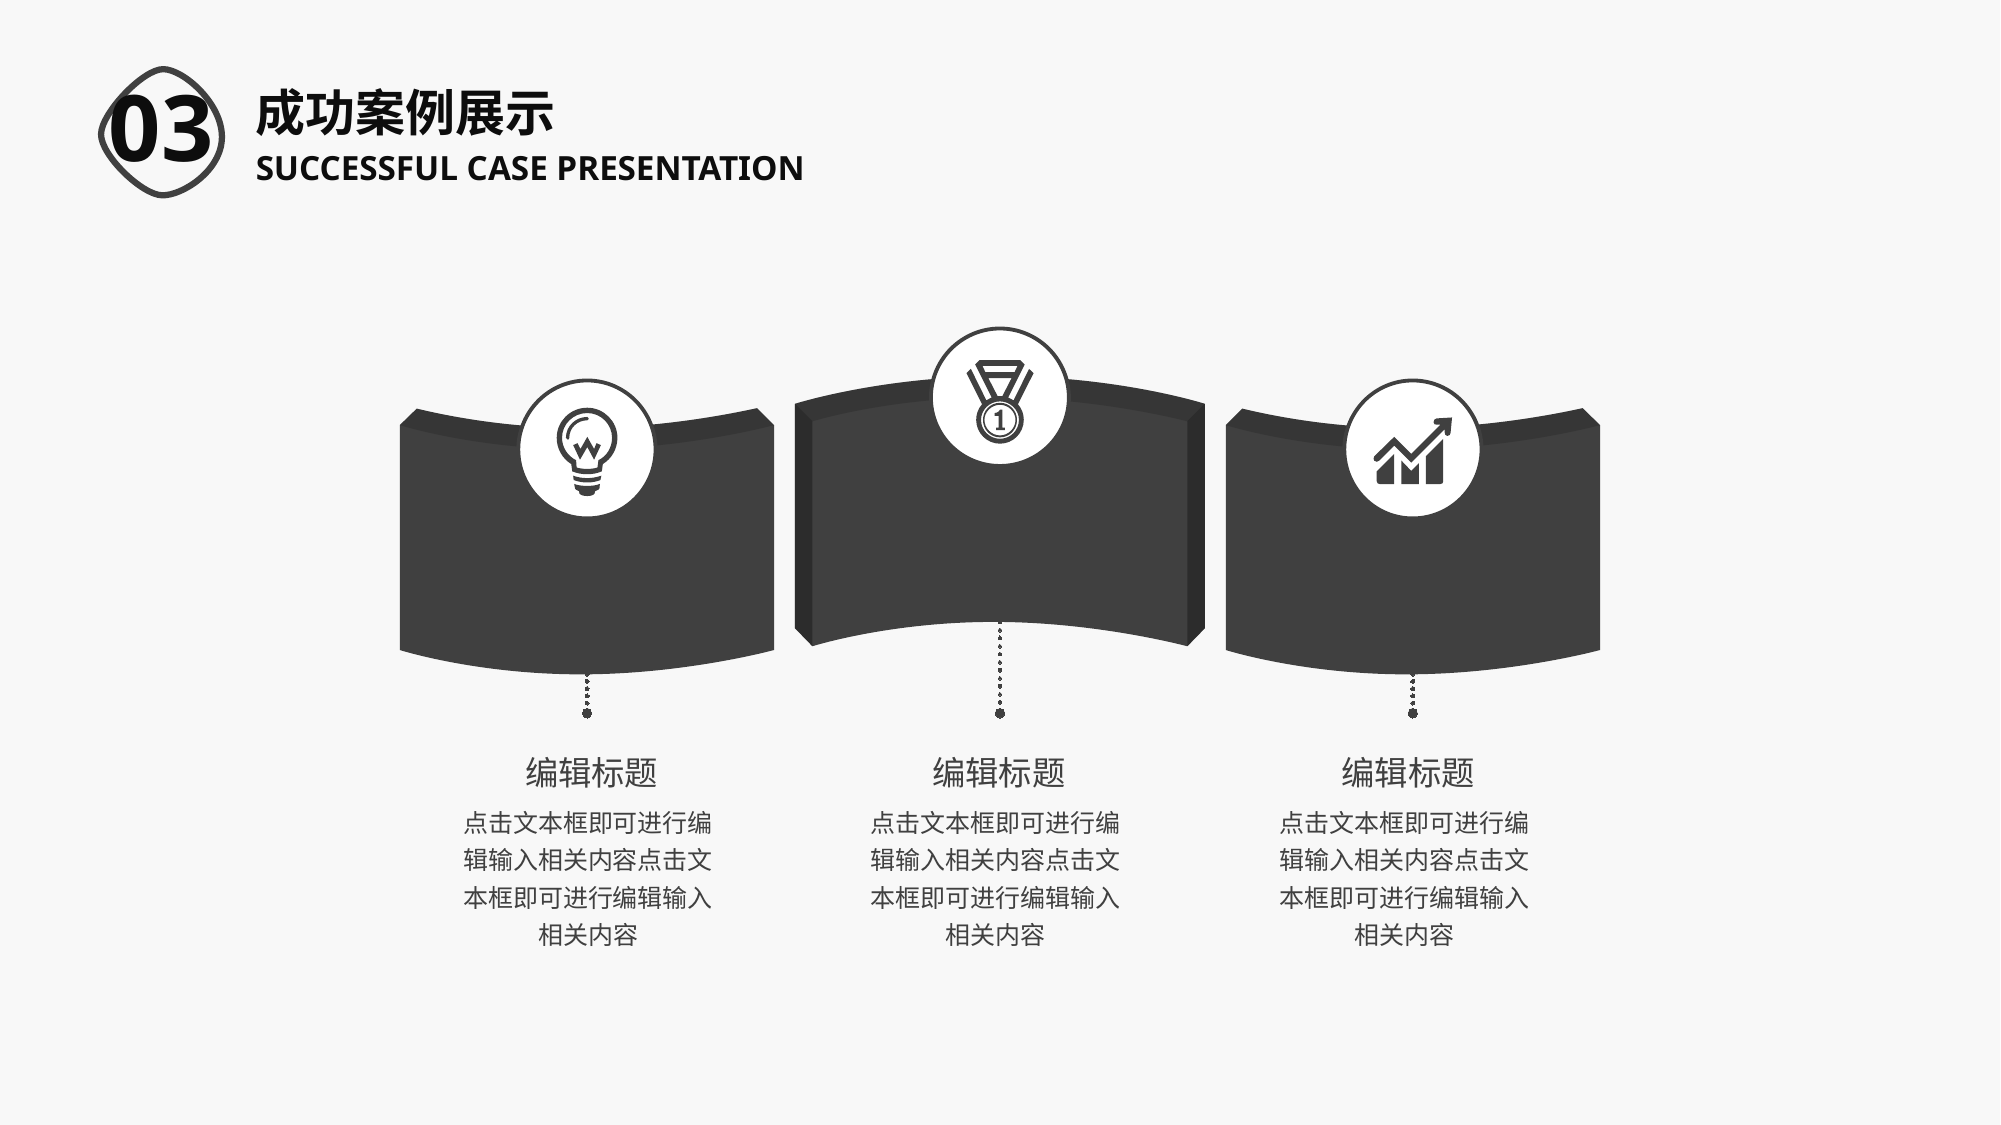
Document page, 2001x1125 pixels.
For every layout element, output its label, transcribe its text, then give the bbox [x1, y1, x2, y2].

text_box [573, 475, 602, 483]
text_box [556, 407, 618, 475]
text_box [1401, 460, 1419, 485]
text_box 编辑标题 [879, 744, 1119, 800]
text_box [928, 326, 1071, 468]
text_box [794, 403, 813, 647]
text_box SUCCESSFUL CASE PRESENTATION [241, 139, 889, 195]
text_box [813, 401, 1187, 647]
text_box [654, 408, 775, 446]
text_box [796, 379, 931, 422]
text_box 编辑标题 [472, 744, 712, 800]
text_box [582, 708, 592, 719]
text_box [1373, 417, 1453, 463]
text_box [995, 708, 1005, 719]
text_box [933, 331, 1066, 464]
text_box 03 [66, 62, 241, 188]
text_box [1069, 379, 1204, 422]
text_box [966, 360, 1034, 444]
text_box [399, 426, 775, 675]
text_box [1347, 383, 1479, 516]
text_box [521, 383, 653, 516]
text_box 成功案例展示 [241, 29, 1055, 149]
text_box 点击文本框即可进行编辑输入相关内容点击文本框即可进行编辑输入相关内容 [437, 792, 740, 957]
text_box [399, 408, 520, 447]
text_box 点击文本框即可进行编辑输入相关内容点击文本框即可进行编辑输入相关内容 [1253, 792, 1556, 957]
text_box [141, 188, 189, 197]
text_box [1225, 426, 1601, 675]
text_box [1425, 438, 1444, 485]
text_box [574, 483, 600, 497]
text_box 编辑标题 [1288, 744, 1528, 800]
text_box [1225, 408, 1346, 447]
text_box [1376, 453, 1395, 485]
text_box 点击文本框即可进行编辑输入相关内容点击文本框即可进行编辑输入相关内容 [844, 792, 1147, 957]
text_box [1342, 378, 1484, 521]
text_box [1408, 708, 1418, 719]
text_box [1480, 408, 1601, 446]
text_box [1187, 403, 1205, 647]
text_box [516, 378, 658, 521]
